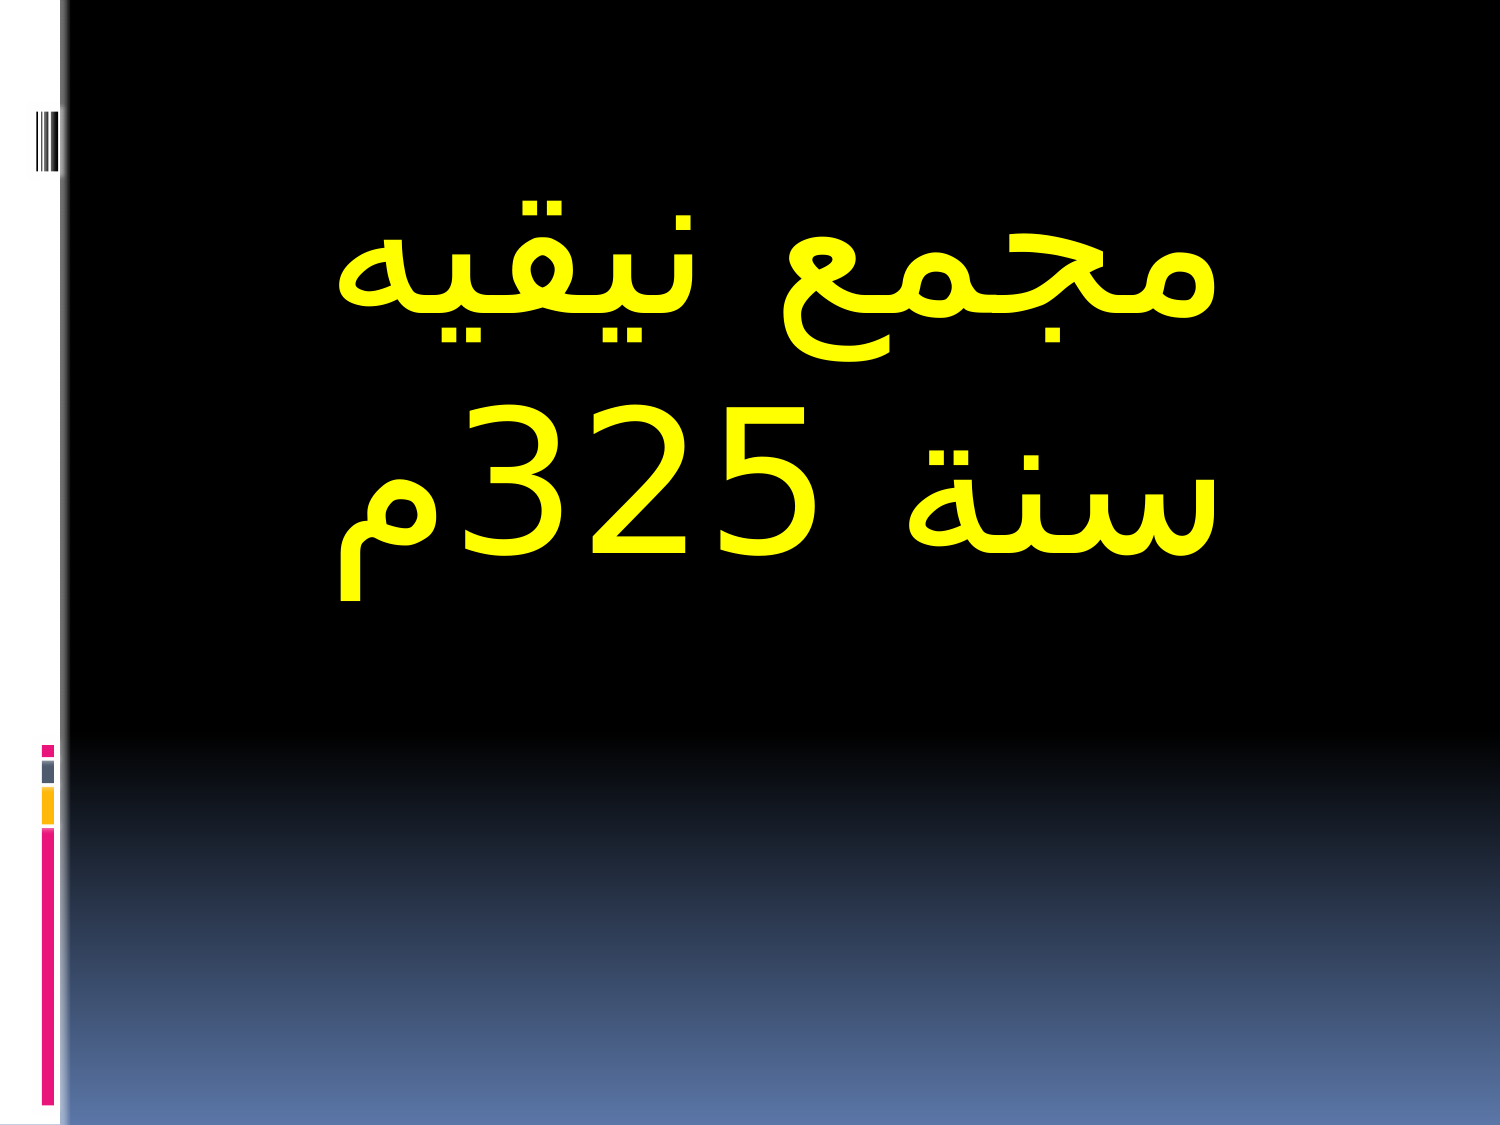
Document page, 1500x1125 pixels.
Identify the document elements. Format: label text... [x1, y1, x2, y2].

subtitle مجمع نيقيه سنة 325م [140, 128, 1416, 961]
